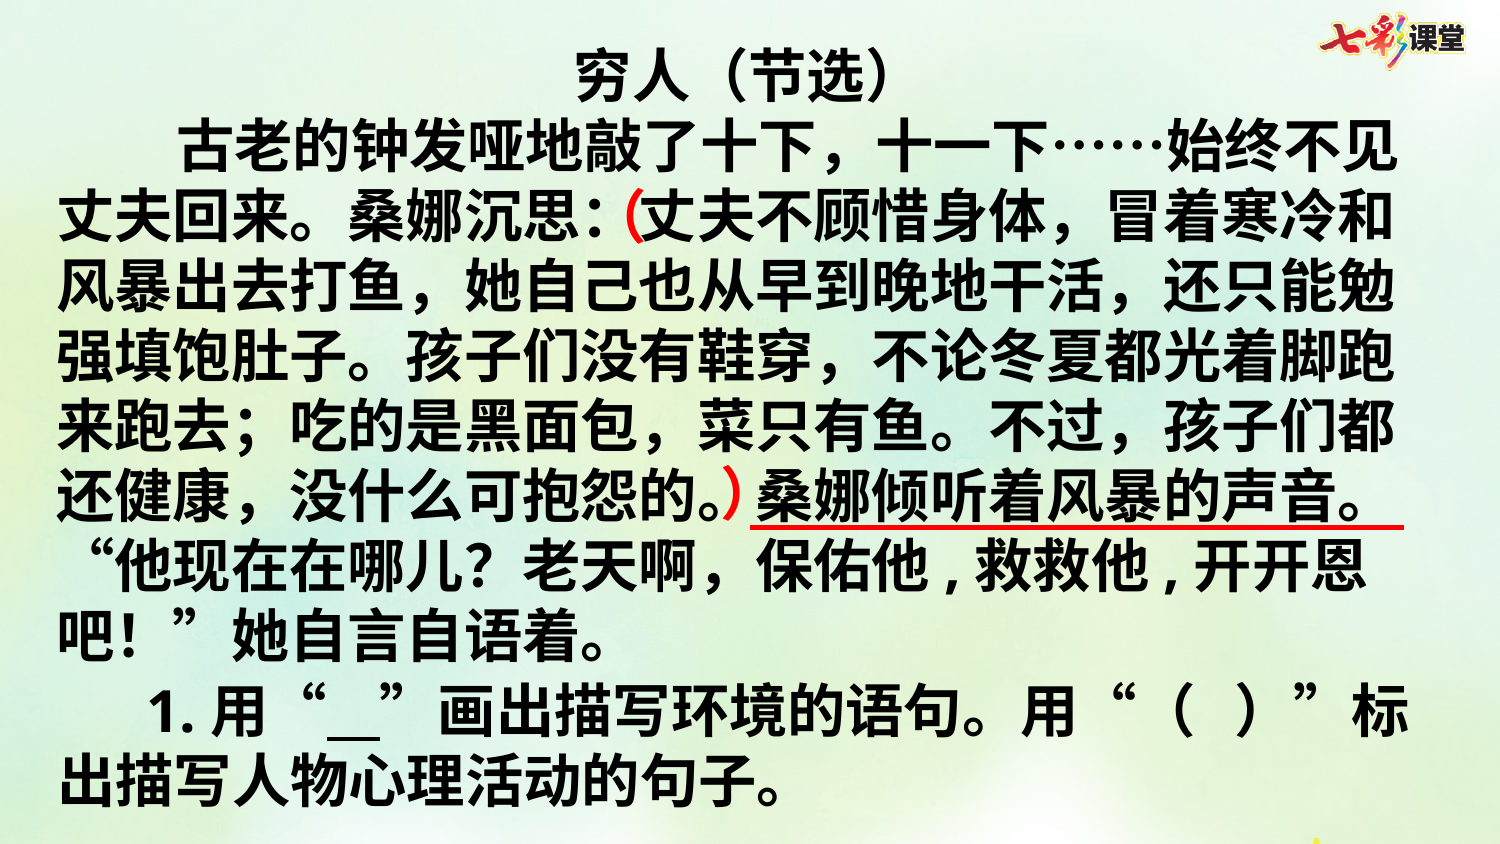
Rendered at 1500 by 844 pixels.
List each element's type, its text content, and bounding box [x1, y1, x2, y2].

text_box 1.用“ ”画出描写环境的语句。用“（ ）”标出描写人物心理活动的句子。 [42, 667, 1441, 822]
picture [0, 0, 1500, 844]
text_box （ [573, 172, 662, 258]
text_box ） [705, 450, 794, 535]
text_box 穷人（节选） 古老的钟发哑地敲了十下，十一下……始终不见丈夫回来。桑娜沉思：丈夫不顾惜身体，冒着寒冷和风暴出去打鱼，她自己也从早到晚地干活，还只能勉强填饱肚子。孩子们没有鞋穿，不论冬夏都光着脚跑来跑去；吃的是黑面包，菜只有鱼。不过，孩子们都还健康，没什么可抱怨的。桑娜倾听着风暴的声音。“他现在在哪儿？老天啊，保佑他,救救他,开开恩吧！”她自言自语着。 [41, 32, 1459, 677]
